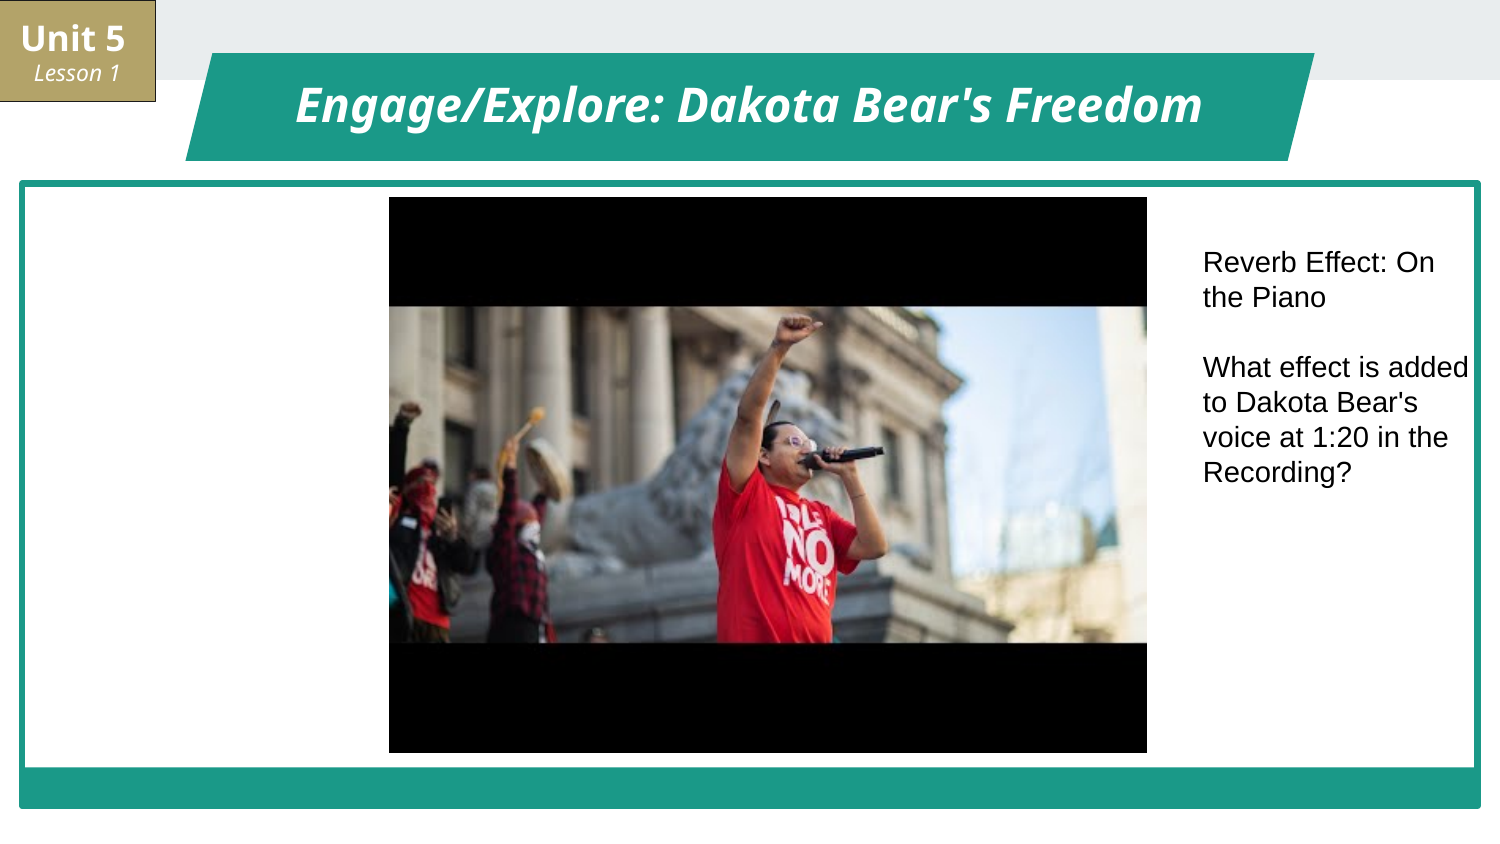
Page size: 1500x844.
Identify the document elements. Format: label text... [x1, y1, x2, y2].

text_box Reverb Effect: On the Piano What effect is added to Dakota Bear's voice at 1:20 in the Recording? [1480, 235, 1488, 496]
picture [25, 186, 1475, 804]
title Engage/Explore: Dakota Bear's Freedom [221, 60, 1279, 155]
text_box Unit 5 Lesson 1 [0, 0, 156, 102]
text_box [388, 196, 1148, 754]
text_box [185, 53, 1315, 161]
